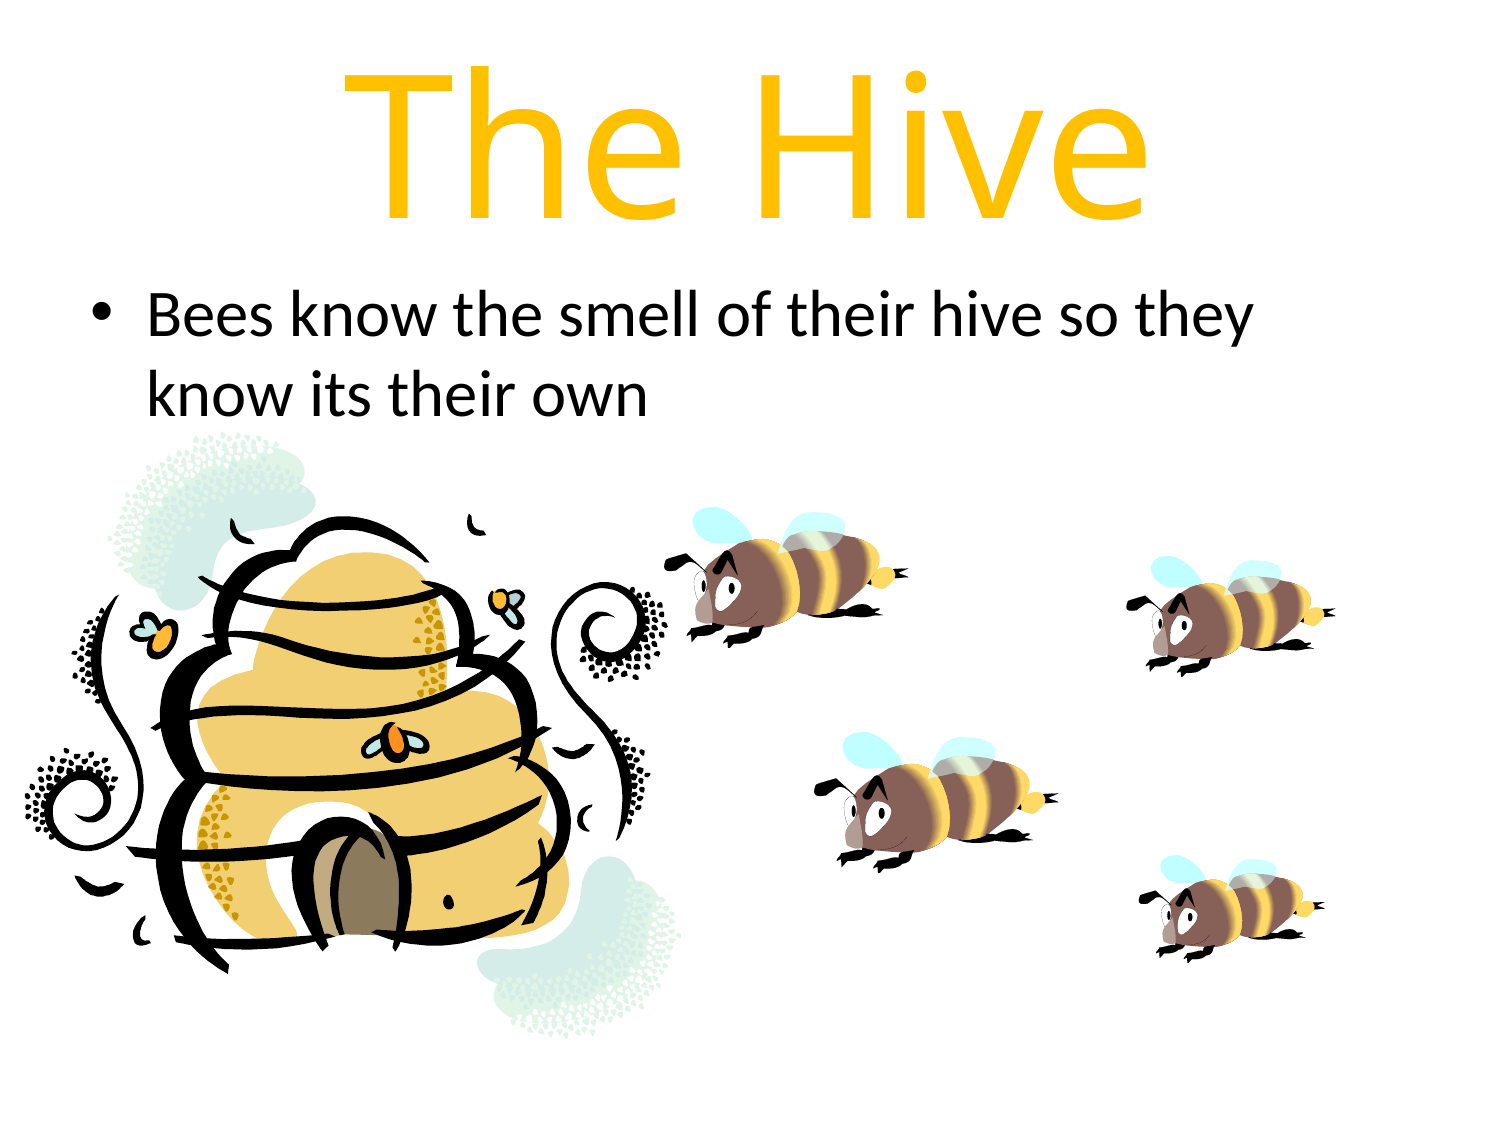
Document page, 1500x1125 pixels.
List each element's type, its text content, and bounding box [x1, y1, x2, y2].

picture [1124, 549, 1340, 677]
picture [812, 724, 1063, 874]
title The Hive [75, 45, 1425, 233]
picture [1137, 849, 1328, 963]
picture [24, 424, 913, 1046]
list Bees know the smell of their hive so they know its their own [75, 262, 1425, 1005]
